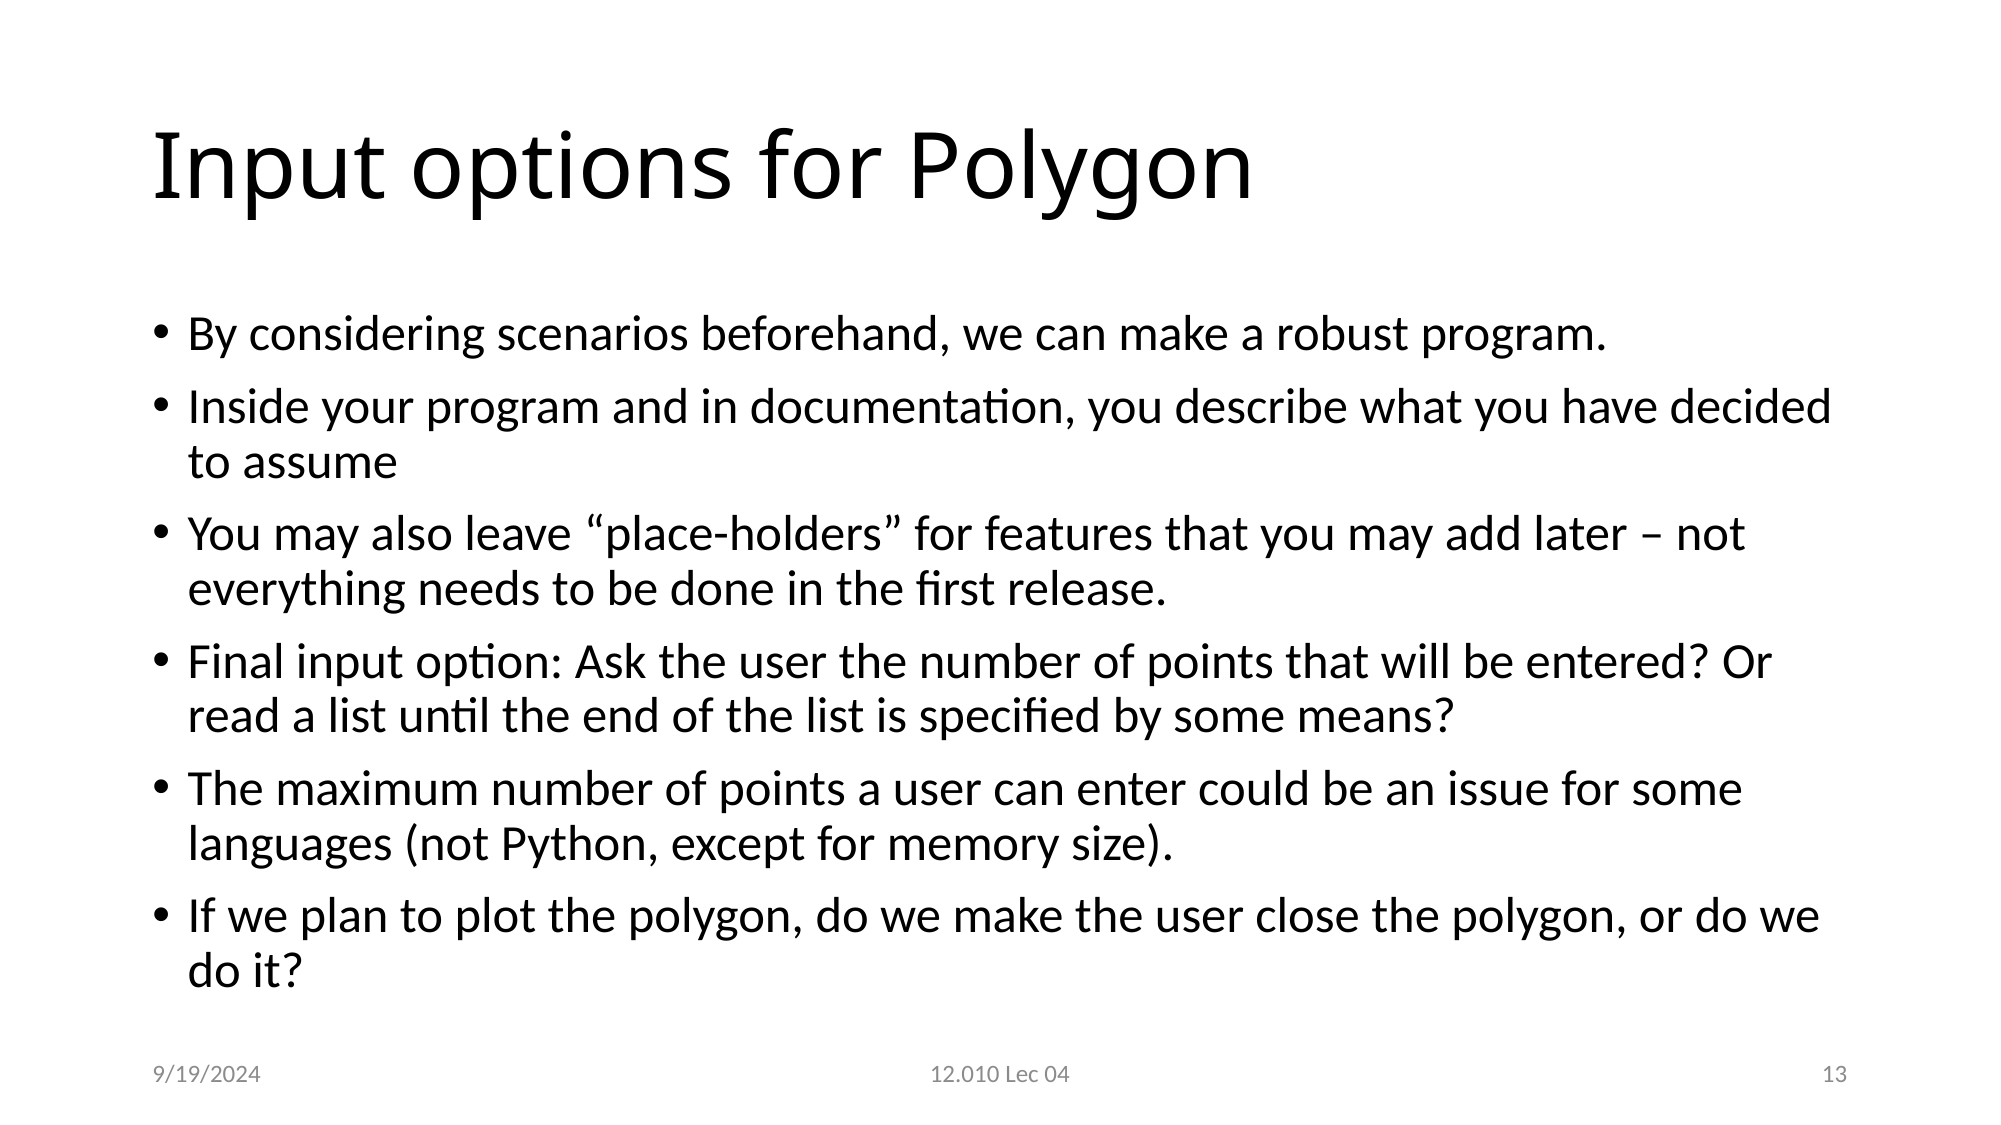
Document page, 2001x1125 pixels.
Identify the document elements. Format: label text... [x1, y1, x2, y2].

list By considering scenarios beforehand, we can make a robust program. Inside your program and in documentation, you describe what you have decided to assume You may also leave “place-holders” for features that you may add later – not everything needs to be done in the first release. Final input option: Ask the user the number of points that will be entered? Or read a list until the end of the list is specified by some means? The maximum number of points a user can enter could be an issue for some languages (not Python, except for memory size). If we plan to plot the polygon, do we make the user close the polygon, or do we do it? [137, 299, 1863, 1014]
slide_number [137, 1042, 588, 1103]
slide_number 13 [1412, 1042, 1863, 1103]
footer 12.010 Lec 04 [662, 1042, 1338, 1103]
title Input options for Polygon [137, 59, 1863, 278]
